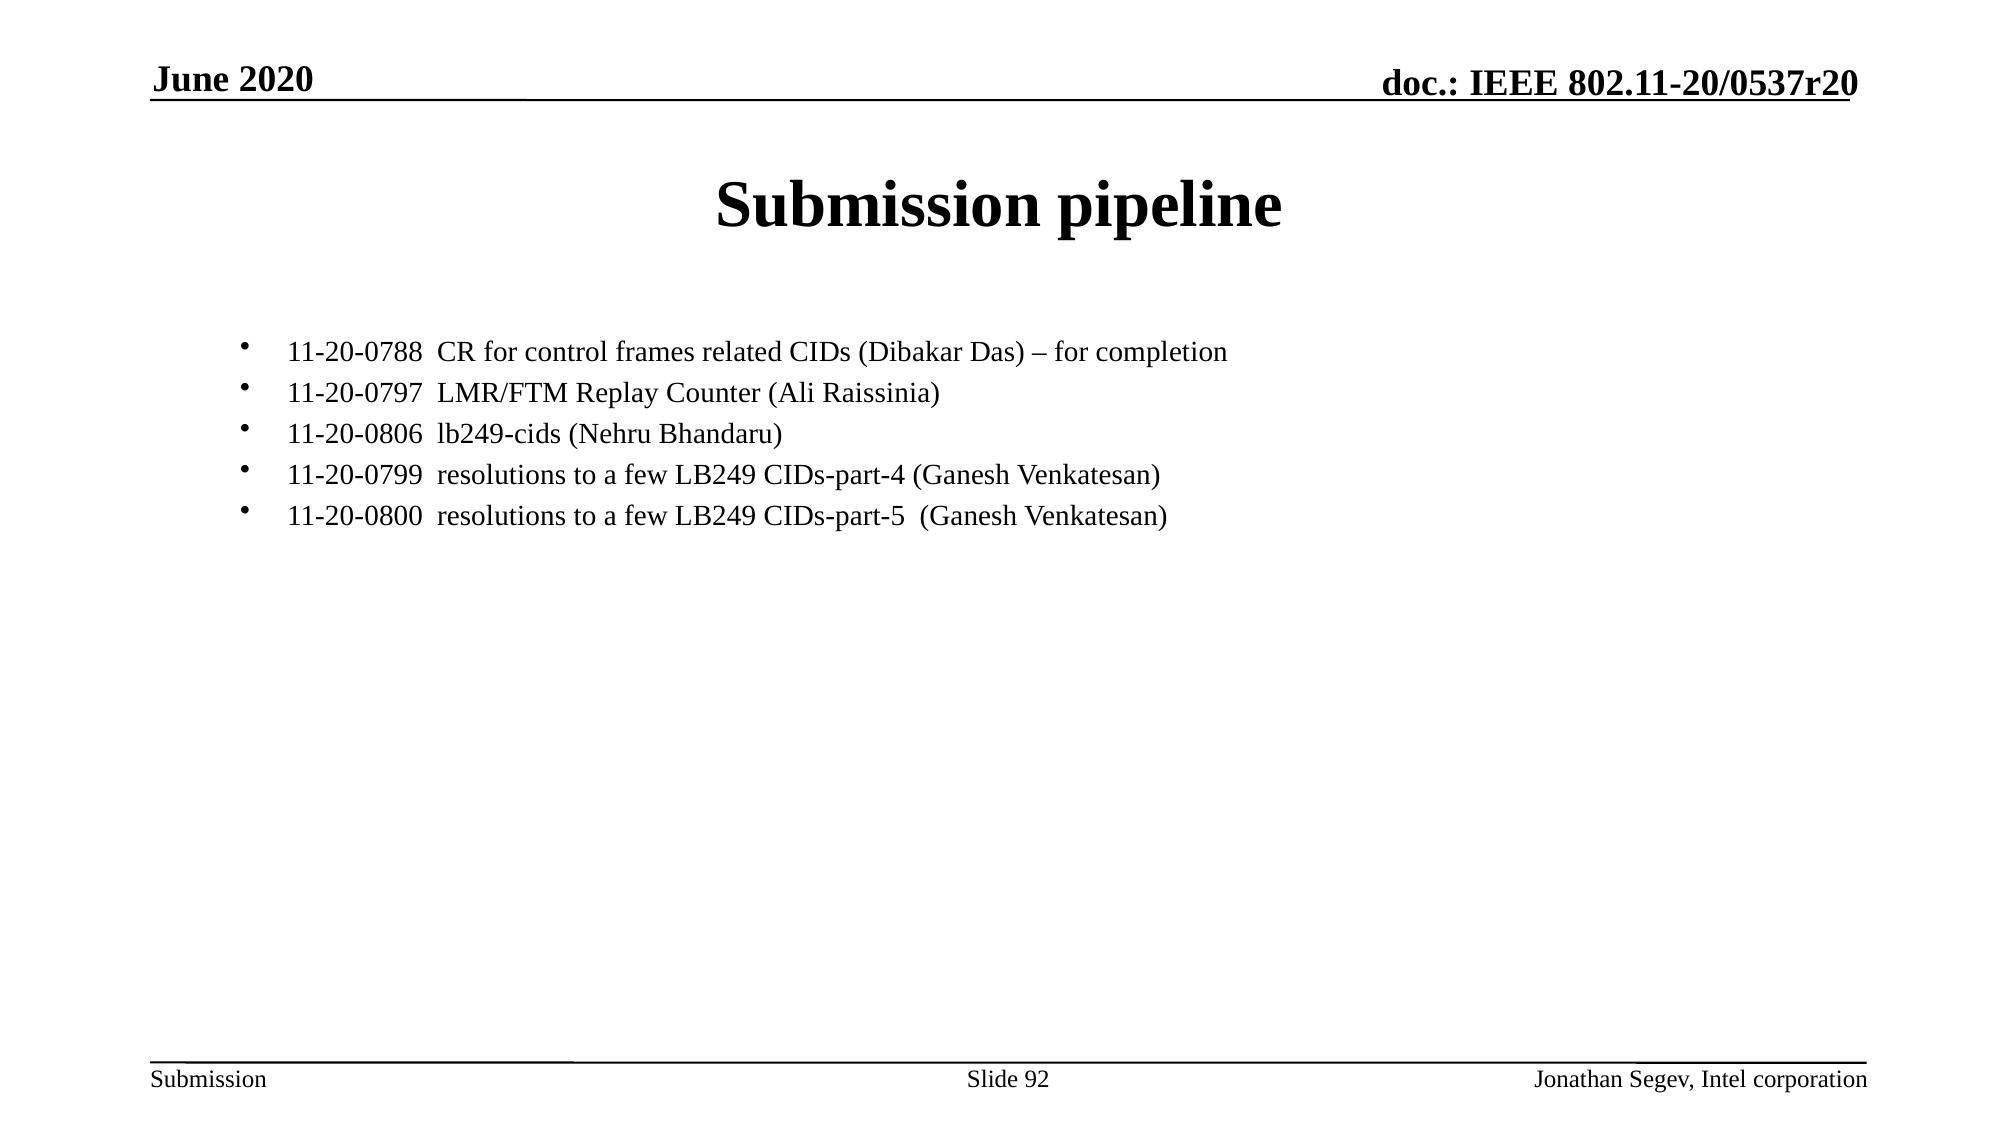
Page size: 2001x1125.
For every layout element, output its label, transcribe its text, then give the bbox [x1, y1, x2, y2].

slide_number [152, 54, 563, 100]
slide_number Slide 92 [950, 1061, 1067, 1123]
list 11-20-0788 CR for control frames related CIDs (Dibakar Das) – for completion 11-20-0797 LMR/FTM Replay Counter (Ali Raissinia) 11-20-0806 lb249-cids (Nehru Bhandaru) 11-20-0799 resolutions to a few LB249 CIDs-part-4 (Ganesh Venkatesan) 11-20-0800 resolutions to a few LB249 CIDs-part-5 (Ganesh Venkatesan) [149, 324, 1850, 1000]
footer Jonathan Segev, Intel corporation [1171, 1061, 1869, 1093]
title Submission pipeline [149, 112, 1850, 288]
